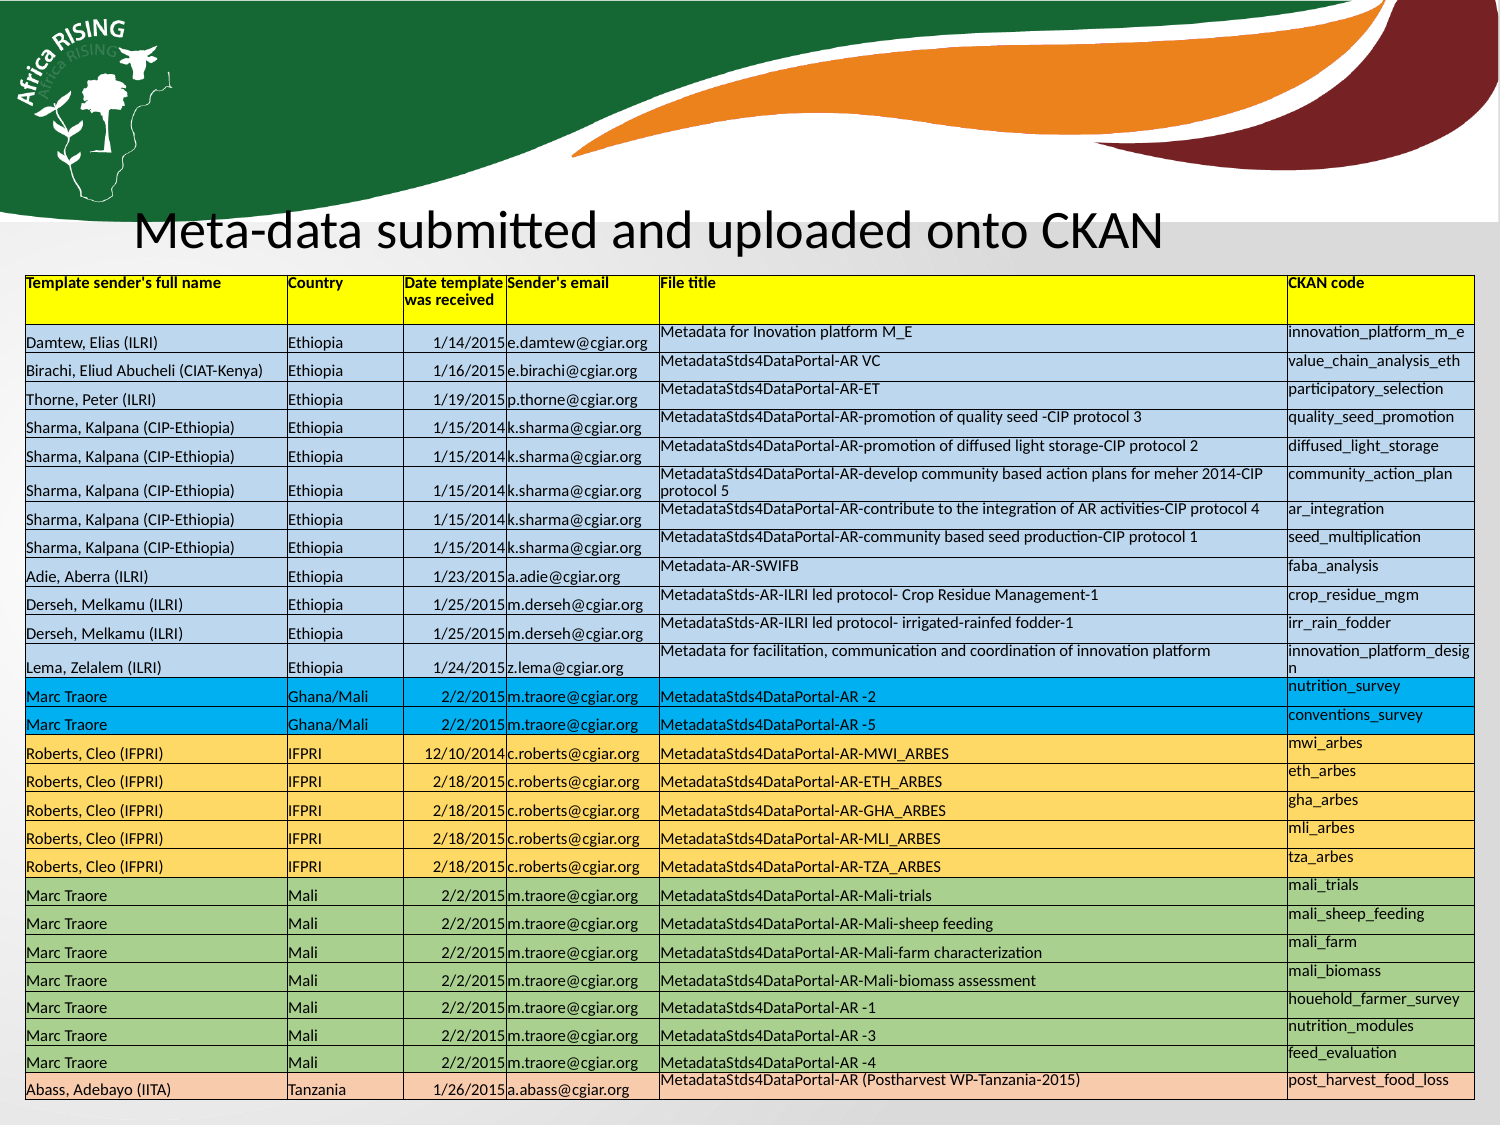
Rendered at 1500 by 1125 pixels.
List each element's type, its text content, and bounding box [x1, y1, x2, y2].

table_cell 2/2/2015 [404, 1046, 506, 1072]
table_cell Ethiopia [288, 502, 403, 529]
table_cell 1/23/2015 [404, 558, 506, 586]
table_header Sender's email [507, 276, 659, 324]
table_cell Ethiopia [288, 530, 403, 557]
table_cell mwi_arbes [1288, 735, 1474, 763]
table_cell houehold_farmer_survey [1288, 992, 1474, 1018]
table_cell MetadataStds-AR-ILRI led protocol- Crop Residue Management-1 [660, 587, 1287, 614]
table_cell 1/19/2015 [404, 382, 506, 409]
table_cell m.traore@cgiar.org [507, 678, 659, 706]
table_cell Roberts, Cleo (IFPRI) [26, 764, 287, 791]
table_cell community_action_plan [1288, 467, 1474, 501]
table_cell Ethiopia [288, 644, 403, 677]
table_cell m.traore@cgiar.org [507, 1046, 659, 1072]
table_cell Ethiopia [288, 587, 403, 614]
table_cell 1/15/2014 [404, 530, 506, 557]
table_header Template sender's full name [26, 276, 287, 324]
table_cell post_harvest_food_loss [1288, 1073, 1474, 1099]
table_cell Ethiopia [288, 615, 403, 643]
table_cell 2/2/2015 [404, 1019, 506, 1045]
table_cell Thorne, Peter (ILRI) [26, 382, 287, 409]
text_box Meta-data submitted and uploaded onto CKAN [99, 187, 1442, 275]
table_cell k.sharma@cgiar.org [507, 438, 659, 466]
table_cell MetadataStds4DataPortal-AR-Mali-biomass assessment [660, 963, 1287, 991]
table_cell e.damtew@cgiar.org [507, 325, 659, 352]
table_cell MetadataStds4DataPortal-AR-promotion of diffused light storage-CIP protocol 2 [660, 438, 1287, 466]
table_cell MetadataStds4DataPortal-AR-TZA_ARBES [660, 849, 1287, 877]
table_cell Ethiopia [288, 325, 403, 352]
table_header CKAN code [1288, 276, 1474, 324]
table_cell Metadata-AR-SWIFB [660, 558, 1287, 586]
table_cell m.traore@cgiar.org [507, 1019, 659, 1045]
table_cell diffused_light_storage [1288, 438, 1474, 466]
table_cell mali_trials [1288, 878, 1474, 905]
table_cell mali_sheep_feeding [1288, 906, 1474, 934]
table_cell a.abass@cgiar.org [507, 1073, 659, 1099]
table_cell Marc Traore [26, 992, 287, 1018]
table_cell MetadataStds4DataPortal-AR-develop community based action plans for meher 2014-CIP protocol 5 [660, 467, 1287, 501]
table_cell 1/15/2014 [404, 410, 506, 437]
table_cell MetadataStds4DataPortal-AR-Mali-farm characterization [660, 935, 1287, 962]
table_cell Sharma, Kalpana (CIP-Ethiopia) [26, 438, 287, 466]
picture [0, 0, 1499, 222]
table_cell MetadataStds-AR-ILRI led protocol- irrigated-rainfed fodder-1 [660, 615, 1287, 643]
table_cell 2/18/2015 [404, 821, 506, 848]
table_cell Damtew, Elias (ILRI) [26, 325, 287, 352]
table_cell 2/2/2015 [404, 963, 506, 991]
table_cell MetadataStds4DataPortal-AR (Postharvest WP-Tanzania-2015) [660, 1073, 1287, 1099]
table_cell Tanzania [288, 1073, 403, 1099]
table_cell Sharma, Kalpana (CIP-Ethiopia) [26, 467, 287, 501]
table_cell m.traore@cgiar.org [507, 707, 659, 734]
table_cell participatory_selection [1288, 382, 1474, 409]
table_cell m.traore@cgiar.org [507, 963, 659, 991]
table_cell Adie, Aberra (ILRI) [26, 558, 287, 586]
table_cell Roberts, Cleo (IFPRI) [26, 735, 287, 763]
table_cell 2/2/2015 [404, 707, 506, 734]
table_cell 1/24/2015 [404, 644, 506, 677]
table_cell mali_biomass [1288, 963, 1474, 991]
table_cell value_chain_analysis_eth [1288, 353, 1474, 381]
table_cell MetadataStds4DataPortal-AR-Mali-trials [660, 878, 1287, 905]
table_cell Metadata for Inovation platform M_E [660, 325, 1287, 352]
table_cell IFPRI [288, 792, 403, 820]
table_cell Marc Traore [26, 935, 287, 962]
table_cell 1/15/2014 [404, 467, 506, 501]
table_cell Metadata for facilitation, communication and coordination of innovation platform [660, 644, 1287, 677]
table_cell tza_arbes [1288, 849, 1474, 877]
table_cell MetadataStds4DataPortal-AR-GHA_ARBES [660, 792, 1287, 820]
table_cell IFPRI [288, 735, 403, 763]
table_cell c.roberts@cgiar.org [507, 821, 659, 848]
table_cell innovation_platform_design [1288, 644, 1474, 677]
table_cell MetadataStds4DataPortal-AR -1 [660, 992, 1287, 1018]
table_cell 2/18/2015 [404, 764, 506, 791]
table_cell MetadataStds4DataPortal-AR-ET [660, 382, 1287, 409]
table_cell MetadataStds4DataPortal-AR-contribute to the integration of AR activities-CIP protocol 4 [660, 502, 1287, 529]
table_cell c.roberts@cgiar.org [507, 735, 659, 763]
table_cell 2/2/2015 [404, 992, 506, 1018]
table_cell MetadataStds4DataPortal-AR-MWI_ARBES [660, 735, 1287, 763]
table_cell Marc Traore [26, 906, 287, 934]
table_cell Ethiopia [288, 467, 403, 501]
table_cell z.lema@cgiar.org [507, 644, 659, 677]
table_cell Mali [288, 963, 403, 991]
table_cell IFPRI [288, 764, 403, 791]
table_cell 1/25/2015 [404, 615, 506, 643]
table_cell Marc Traore [26, 1046, 287, 1072]
table_cell irr_rain_fodder [1288, 615, 1474, 643]
table_cell Mali [288, 935, 403, 962]
table_cell k.sharma@cgiar.org [507, 530, 659, 557]
table_cell 2/2/2015 [404, 678, 506, 706]
table_cell feed_evaluation [1288, 1046, 1474, 1072]
table_cell c.roberts@cgiar.org [507, 764, 659, 791]
table_cell m.derseh@cgiar.org [507, 615, 659, 643]
table_cell Marc Traore [26, 678, 287, 706]
table_cell Mali [288, 906, 403, 934]
table_cell Ethiopia [288, 353, 403, 381]
table_cell 1/25/2015 [404, 587, 506, 614]
table_cell gha_arbes [1288, 792, 1474, 820]
table_cell k.sharma@cgiar.org [507, 467, 659, 501]
table_cell Ghana/Mali [288, 707, 403, 734]
table_cell 1/15/2014 [404, 438, 506, 466]
table_cell faba_analysis [1288, 558, 1474, 586]
table_cell crop_residue_mgm [1288, 587, 1474, 614]
table_cell p.thorne@cgiar.org [507, 382, 659, 409]
table_cell ar_integration [1288, 502, 1474, 529]
table_cell mli_arbes [1288, 821, 1474, 848]
table_cell c.roberts@cgiar.org [507, 849, 659, 877]
table_cell Ghana/Mali [288, 678, 403, 706]
table_cell Marc Traore [26, 1019, 287, 1045]
table_cell MetadataStds4DataPortal-AR-MLI_ARBES [660, 821, 1287, 848]
table_cell 1/15/2014 [404, 502, 506, 529]
table_cell k.sharma@cgiar.org [507, 410, 659, 437]
table_cell nutrition_survey [1288, 678, 1474, 706]
table_cell MetadataStds4DataPortal-AR -4 [660, 1046, 1287, 1072]
table_cell m.traore@cgiar.org [507, 992, 659, 1018]
table_cell Ethiopia [288, 558, 403, 586]
table_cell Roberts, Cleo (IFPRI) [26, 821, 287, 848]
table_cell m.derseh@cgiar.org [507, 587, 659, 614]
table_header File title [660, 276, 1287, 324]
table_cell 12/10/2014 [404, 735, 506, 763]
table_cell Sharma, Kalpana (CIP-Ethiopia) [26, 502, 287, 529]
table_cell k.sharma@cgiar.org [507, 502, 659, 529]
table_cell Lema, Zelalem (ILRI) [26, 644, 287, 677]
table_cell MetadataStds4DataPortal-AR -2 [660, 678, 1287, 706]
table_header Date template was received [404, 276, 506, 324]
table_cell conventions_survey [1288, 707, 1474, 734]
table_cell m.traore@cgiar.org [507, 878, 659, 905]
table_cell Roberts, Cleo (IFPRI) [26, 792, 287, 820]
table_cell Roberts, Cleo (IFPRI) [26, 849, 287, 877]
table_cell e.birachi@cgiar.org [507, 353, 659, 381]
table_cell Derseh, Melkamu (ILRI) [26, 587, 287, 614]
table_cell MetadataStds4DataPortal-AR -3 [660, 1019, 1287, 1045]
table_cell c.roberts@cgiar.org [507, 792, 659, 820]
table_cell 2/2/2015 [404, 906, 506, 934]
table_cell Marc Traore [26, 707, 287, 734]
table_cell IFPRI [288, 849, 403, 877]
table_cell Ethiopia [288, 410, 403, 437]
table_cell 1/14/2015 [404, 325, 506, 352]
table_cell 2/2/2015 [404, 935, 506, 962]
table_cell Mali [288, 878, 403, 905]
table_cell Derseh, Melkamu (ILRI) [26, 615, 287, 643]
table_cell MetadataStds4DataPortal-AR-community based seed production-CIP protocol 1 [660, 530, 1287, 557]
table_cell nutrition_modules [1288, 1019, 1474, 1045]
table_cell Ethiopia [288, 438, 403, 466]
table_cell MetadataStds4DataPortal-AR-ETH_ARBES [660, 764, 1287, 791]
table_cell MetadataStds4DataPortal-AR VC [660, 353, 1287, 381]
table_cell mali_farm [1288, 935, 1474, 962]
table_cell m.traore@cgiar.org [507, 935, 659, 962]
table_cell Sharma, Kalpana (CIP-Ethiopia) [26, 530, 287, 557]
table_cell IFPRI [288, 821, 403, 848]
table_cell eth_arbes [1288, 764, 1474, 791]
table_cell 2/18/2015 [404, 792, 506, 820]
table_cell quality_seed_promotion [1288, 410, 1474, 437]
table_cell Mali [288, 992, 403, 1018]
table_cell Mali [288, 1046, 403, 1072]
table_cell Abass, Adebayo (IITA) [26, 1073, 287, 1099]
table_cell seed_multiplication [1288, 530, 1474, 557]
table_cell 1/26/2015 [404, 1073, 506, 1099]
table_cell m.traore@cgiar.org [507, 906, 659, 934]
table_cell Ethiopia [288, 382, 403, 409]
table_cell MetadataStds4DataPortal-AR-Mali-sheep feeding [660, 906, 1287, 934]
table_cell 2/2/2015 [404, 878, 506, 905]
table_cell MetadataStds4DataPortal-AR -5 [660, 707, 1287, 734]
table_cell innovation_platform_m_e [1288, 325, 1474, 352]
table_cell Marc Traore [26, 963, 287, 991]
table_cell Marc Traore [26, 878, 287, 905]
table_cell MetadataStds4DataPortal-AR-promotion of quality seed -CIP protocol 3 [660, 410, 1287, 437]
table_cell Sharma, Kalpana (CIP-Ethiopia) [26, 410, 287, 437]
table_cell 1/16/2015 [404, 353, 506, 381]
table_cell Mali [288, 1019, 403, 1045]
table_cell a.adie@cgiar.org [507, 558, 659, 586]
table_header Country [288, 276, 403, 324]
table_cell 2/18/2015 [404, 849, 506, 877]
table_cell Birachi, Eliud Abucheli (CIAT-Kenya) [26, 353, 287, 381]
